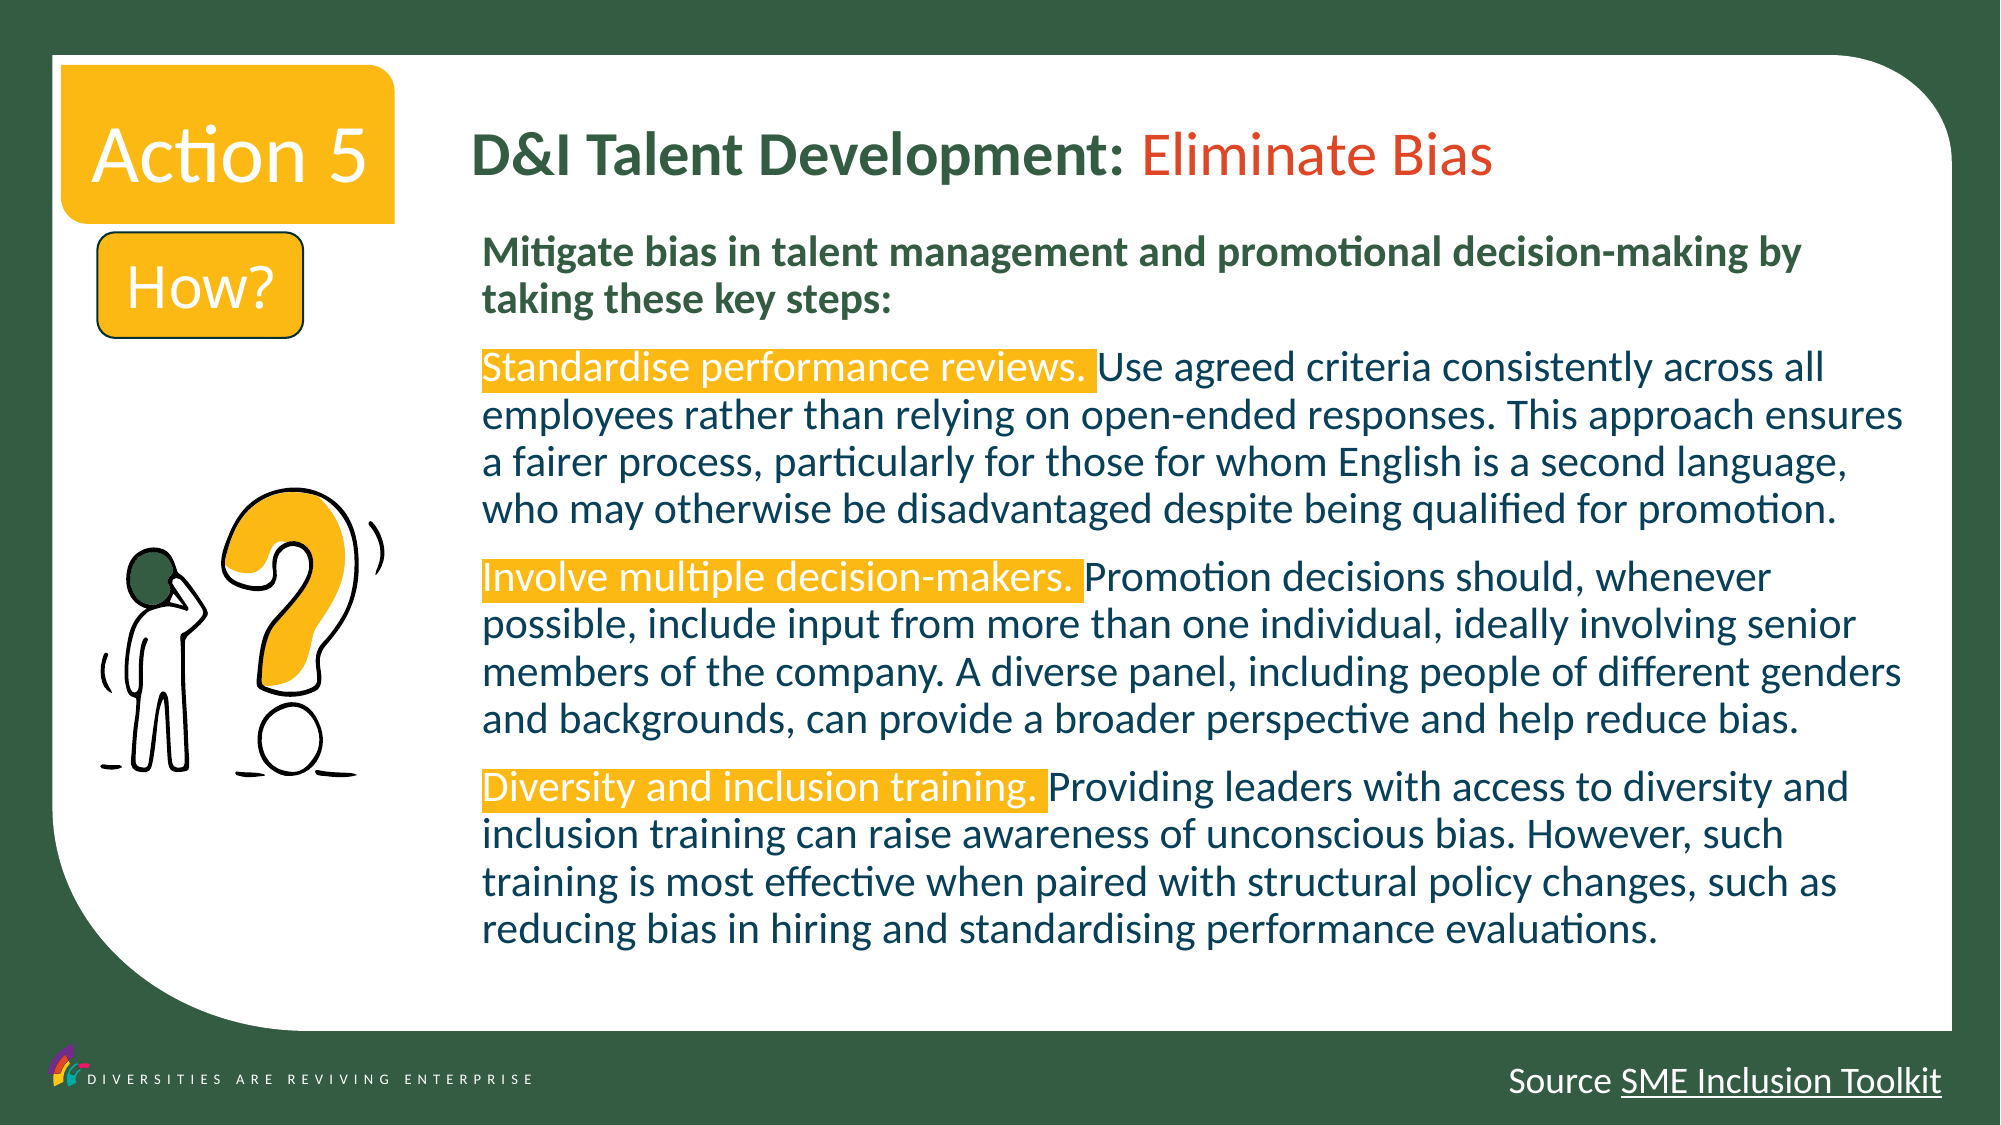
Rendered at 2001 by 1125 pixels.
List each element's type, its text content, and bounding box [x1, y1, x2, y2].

text_box Source SME Inclusion Toolkit [1493, 1048, 2000, 1109]
list Mitigate bias in talent management and promotional decision-making by taking these key steps: Standardise performance reviews. Use agreed criteria consistently across all employees rather than relying on open-ended responses. This approach ensures a fairer process, particularly for those for whom English is a second language, who may otherwise be disadvantaged despite being qualified for promotion. Involve multiple decision-makers. Promotion decisions should, whenever possible, include input from more than one individual, ideally involving senior members of the company. A diverse panel, including people of different genders and backgrounds, can provide a broader perspective and help reduce bias. Diversity and inclusion training. Providing leaders with access to diversity and inclusion training can raise awareness of unconscious bias. However, such training is most effective when paired with structural policy changes, such as reducing bias in hiring and standardising performance evaluations. [467, 221, 1924, 853]
text_box [64, 69, 396, 225]
text_box How? [96, 231, 305, 339]
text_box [100, 487, 385, 778]
text_box Action 5 [15, 56, 385, 213]
text_box D&I Talent Development: Eliminate Bias [457, 89, 1914, 222]
